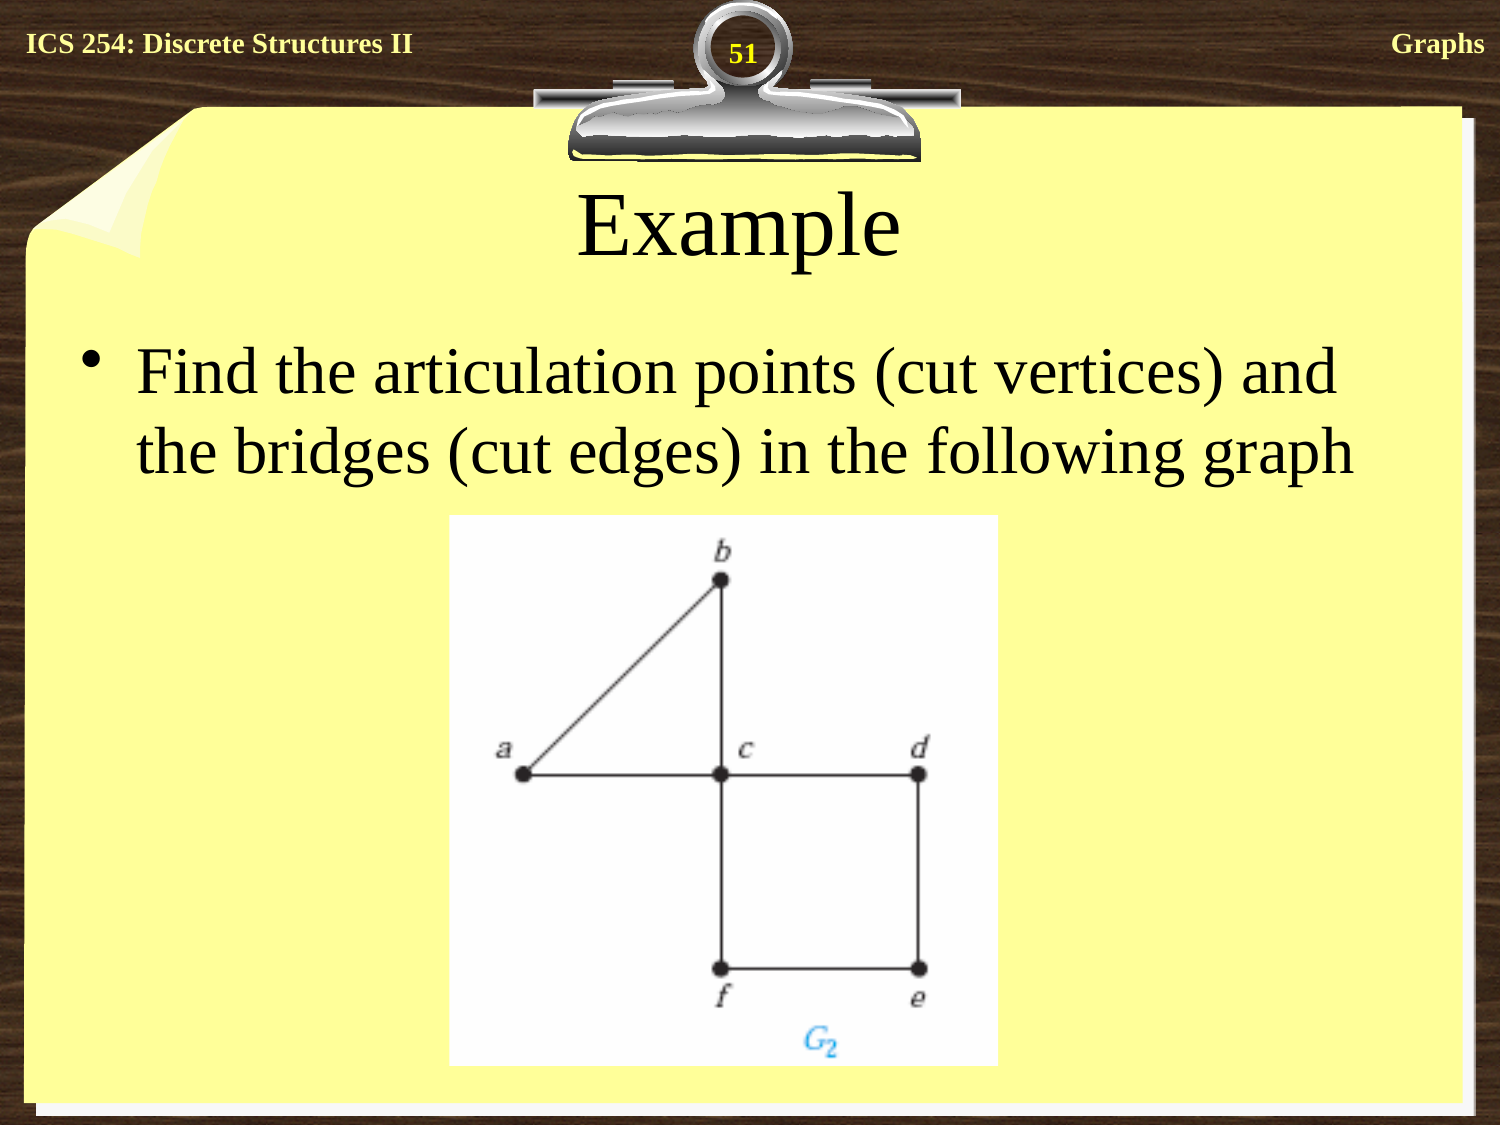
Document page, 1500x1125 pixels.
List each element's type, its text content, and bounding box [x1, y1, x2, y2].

title Example [77, 125, 1403, 313]
list Find the articulation points (cut vertices) and the bridges (cut edges) in the following graph [64, 318, 1405, 975]
picture [0, 0, 1500, 1125]
picture [449, 514, 999, 1067]
picture [673, 84, 708, 89]
slide_number 51 [394, 18, 774, 84]
